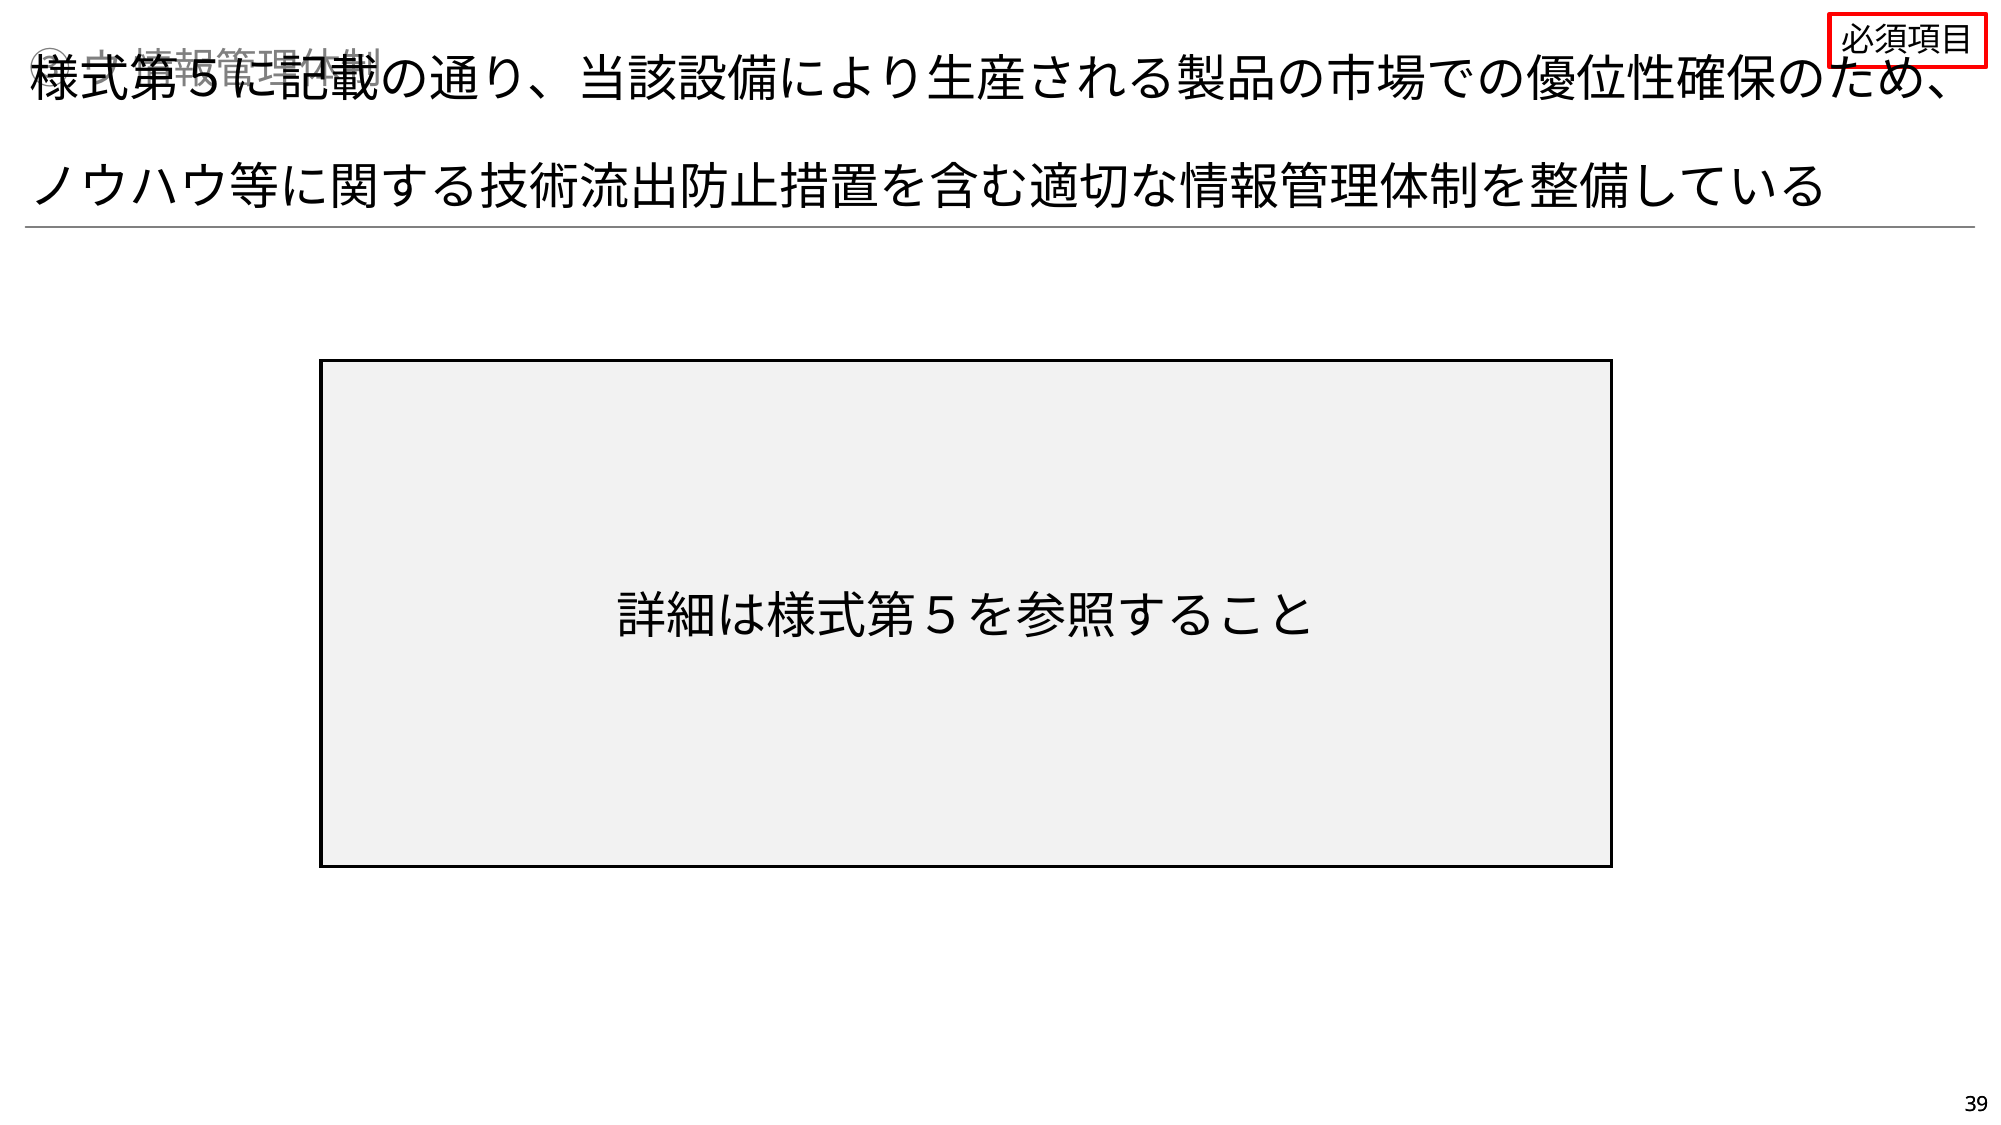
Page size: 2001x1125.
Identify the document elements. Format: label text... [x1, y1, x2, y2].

text_box 詳細は様式第５を参照すること [319, 359, 1613, 868]
text_box 様式第５に記載の通り、当該設備により生産される製品の市場での優位性確保のため、 ノウハウ等に関する技術流出防止措置を含む適切な情報管理体制を整備している [29, 53, 1975, 216]
text_box 必須項目 [1829, 13, 1986, 68]
text_box ③ウ 情報管理体制 [29, 47, 1802, 53]
